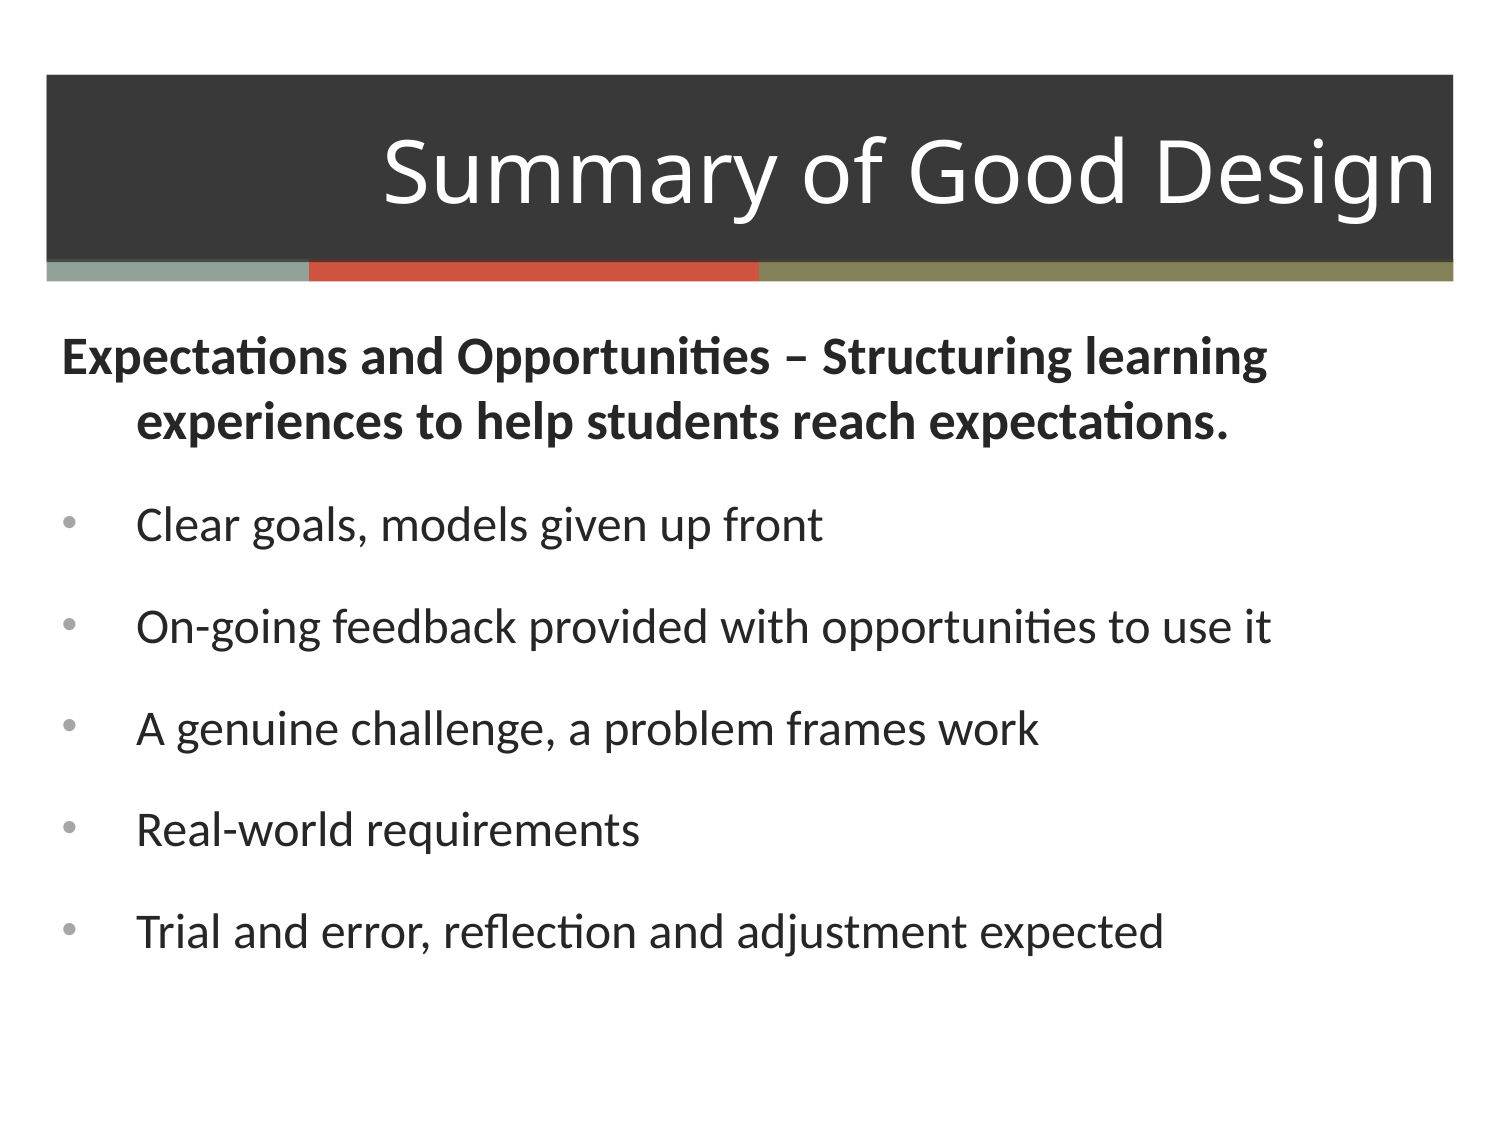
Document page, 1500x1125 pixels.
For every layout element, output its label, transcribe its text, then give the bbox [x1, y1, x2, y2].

title Summary of Good Design [46, 75, 1454, 263]
list Expectations and Opportunities – Structuring learning experiences to help students reach expectations. Clear goals, models given up front On-going feedback provided with opportunities to use it A genuine challenge, a problem frames work Real-world requirements Trial and error, reflection and adjustment expected [46, 312, 1454, 1038]
